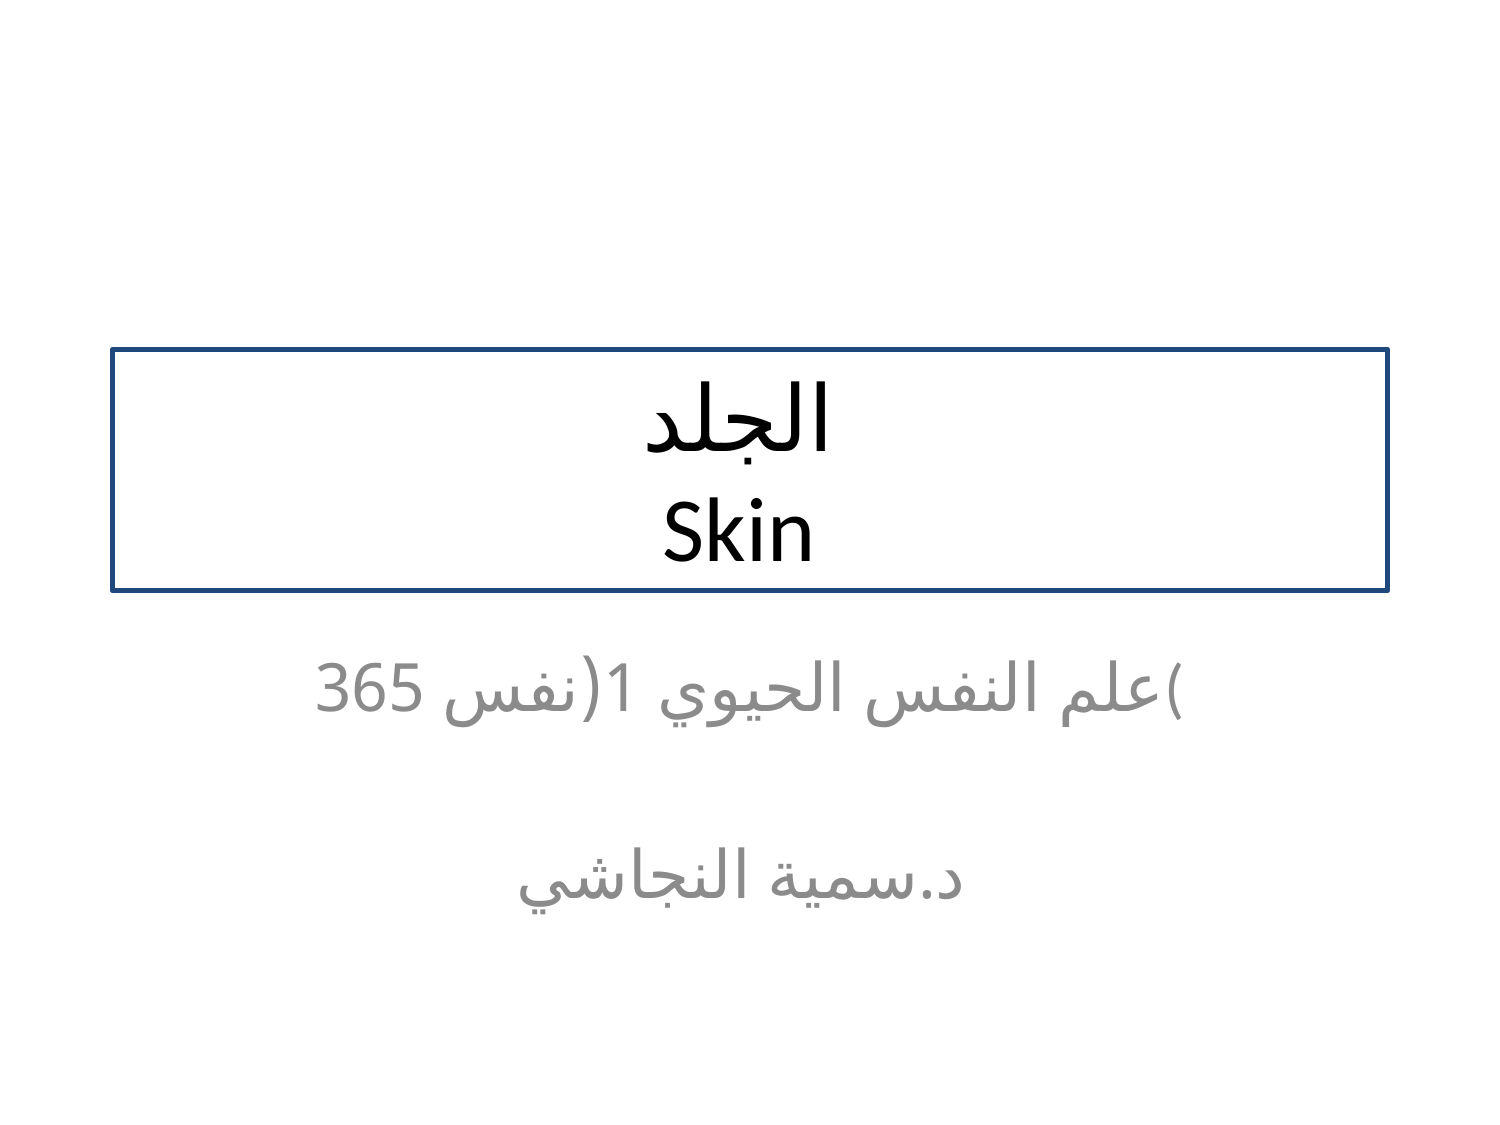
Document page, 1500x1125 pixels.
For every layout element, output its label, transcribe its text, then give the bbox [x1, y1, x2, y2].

subtitle علم النفس الحيوي 1(نفس 365( د.سمية النجاشي [225, 637, 1275, 925]
title الجلد Skin [112, 349, 1388, 591]
